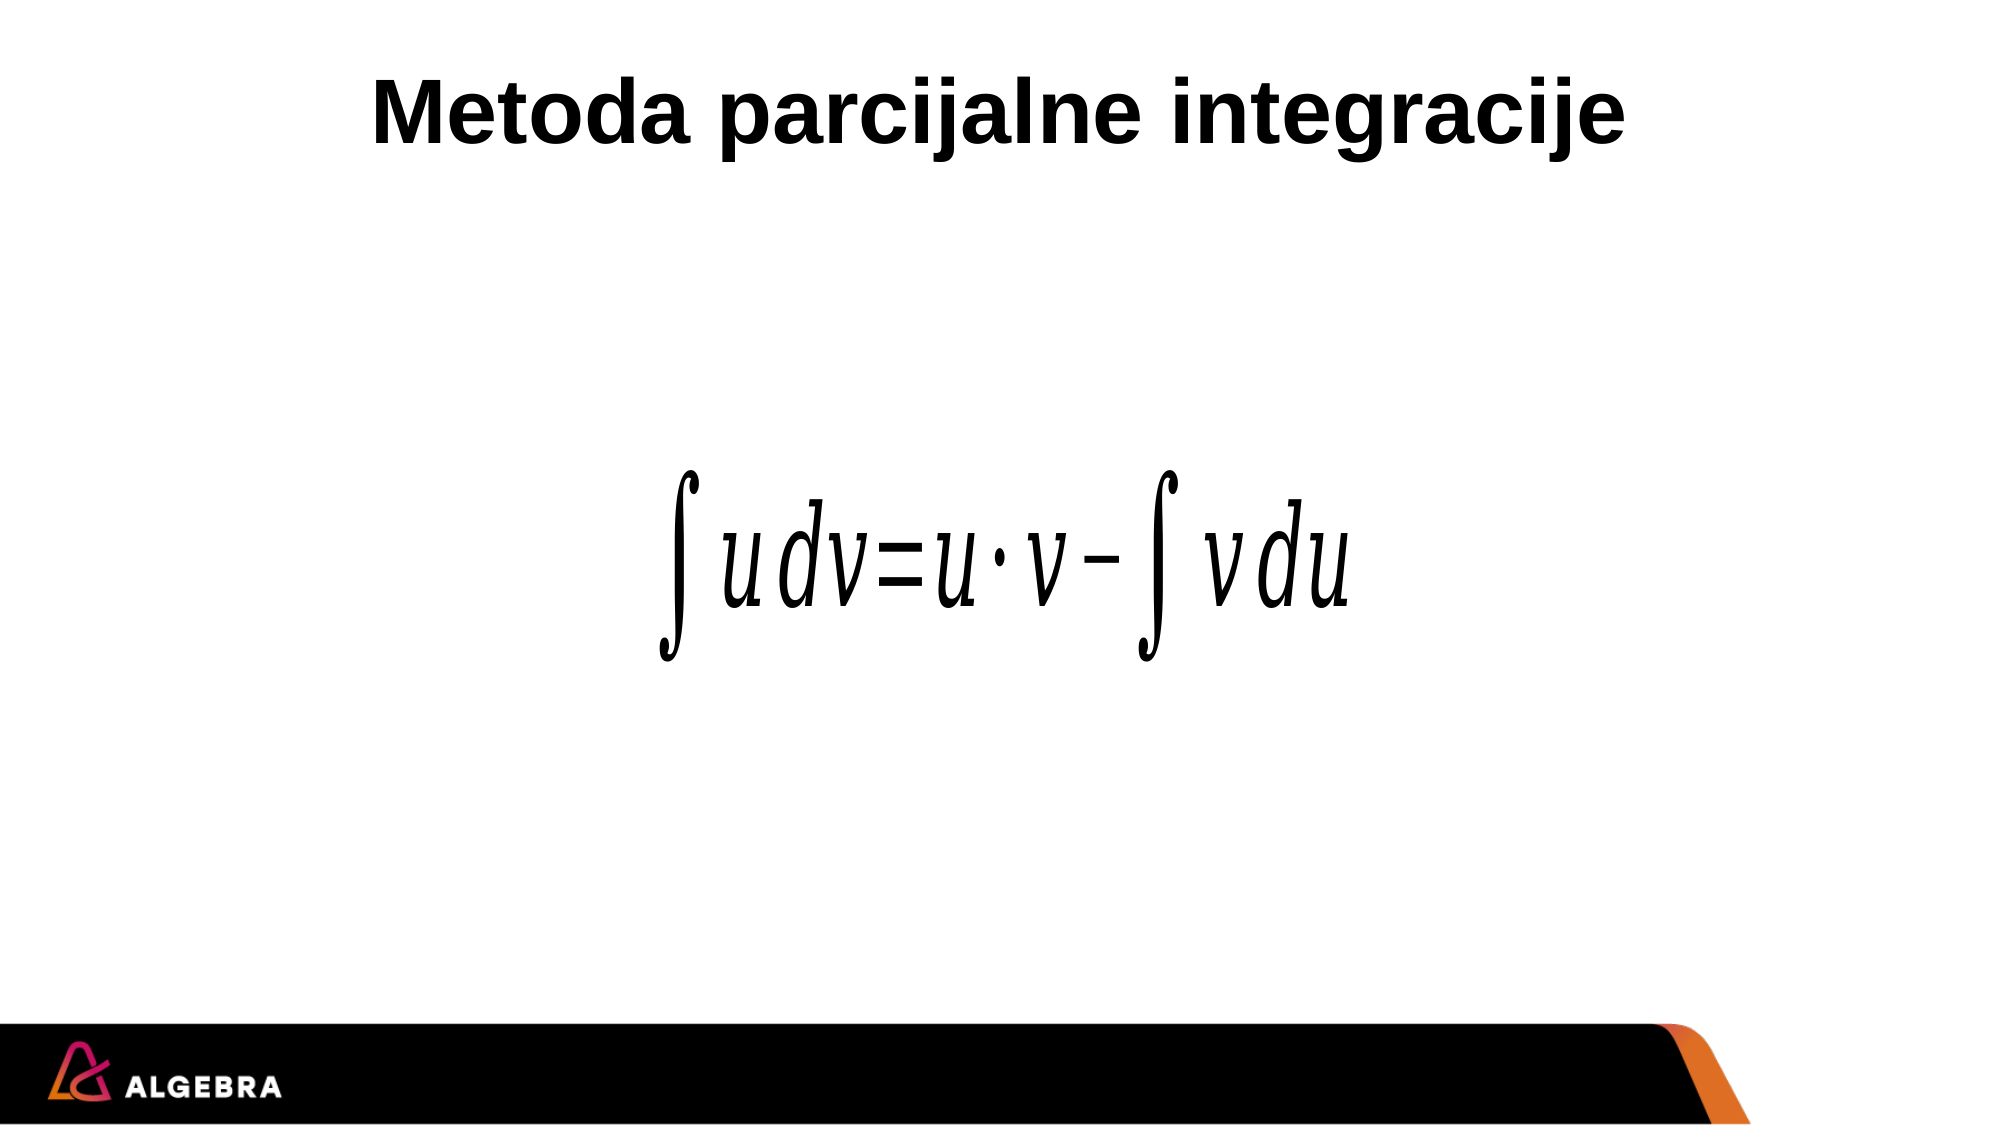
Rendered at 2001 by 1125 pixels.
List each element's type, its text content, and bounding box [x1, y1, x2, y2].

picture [0, 1023, 1958, 1125]
title Metoda parcijalne integracije [137, 4, 1863, 223]
